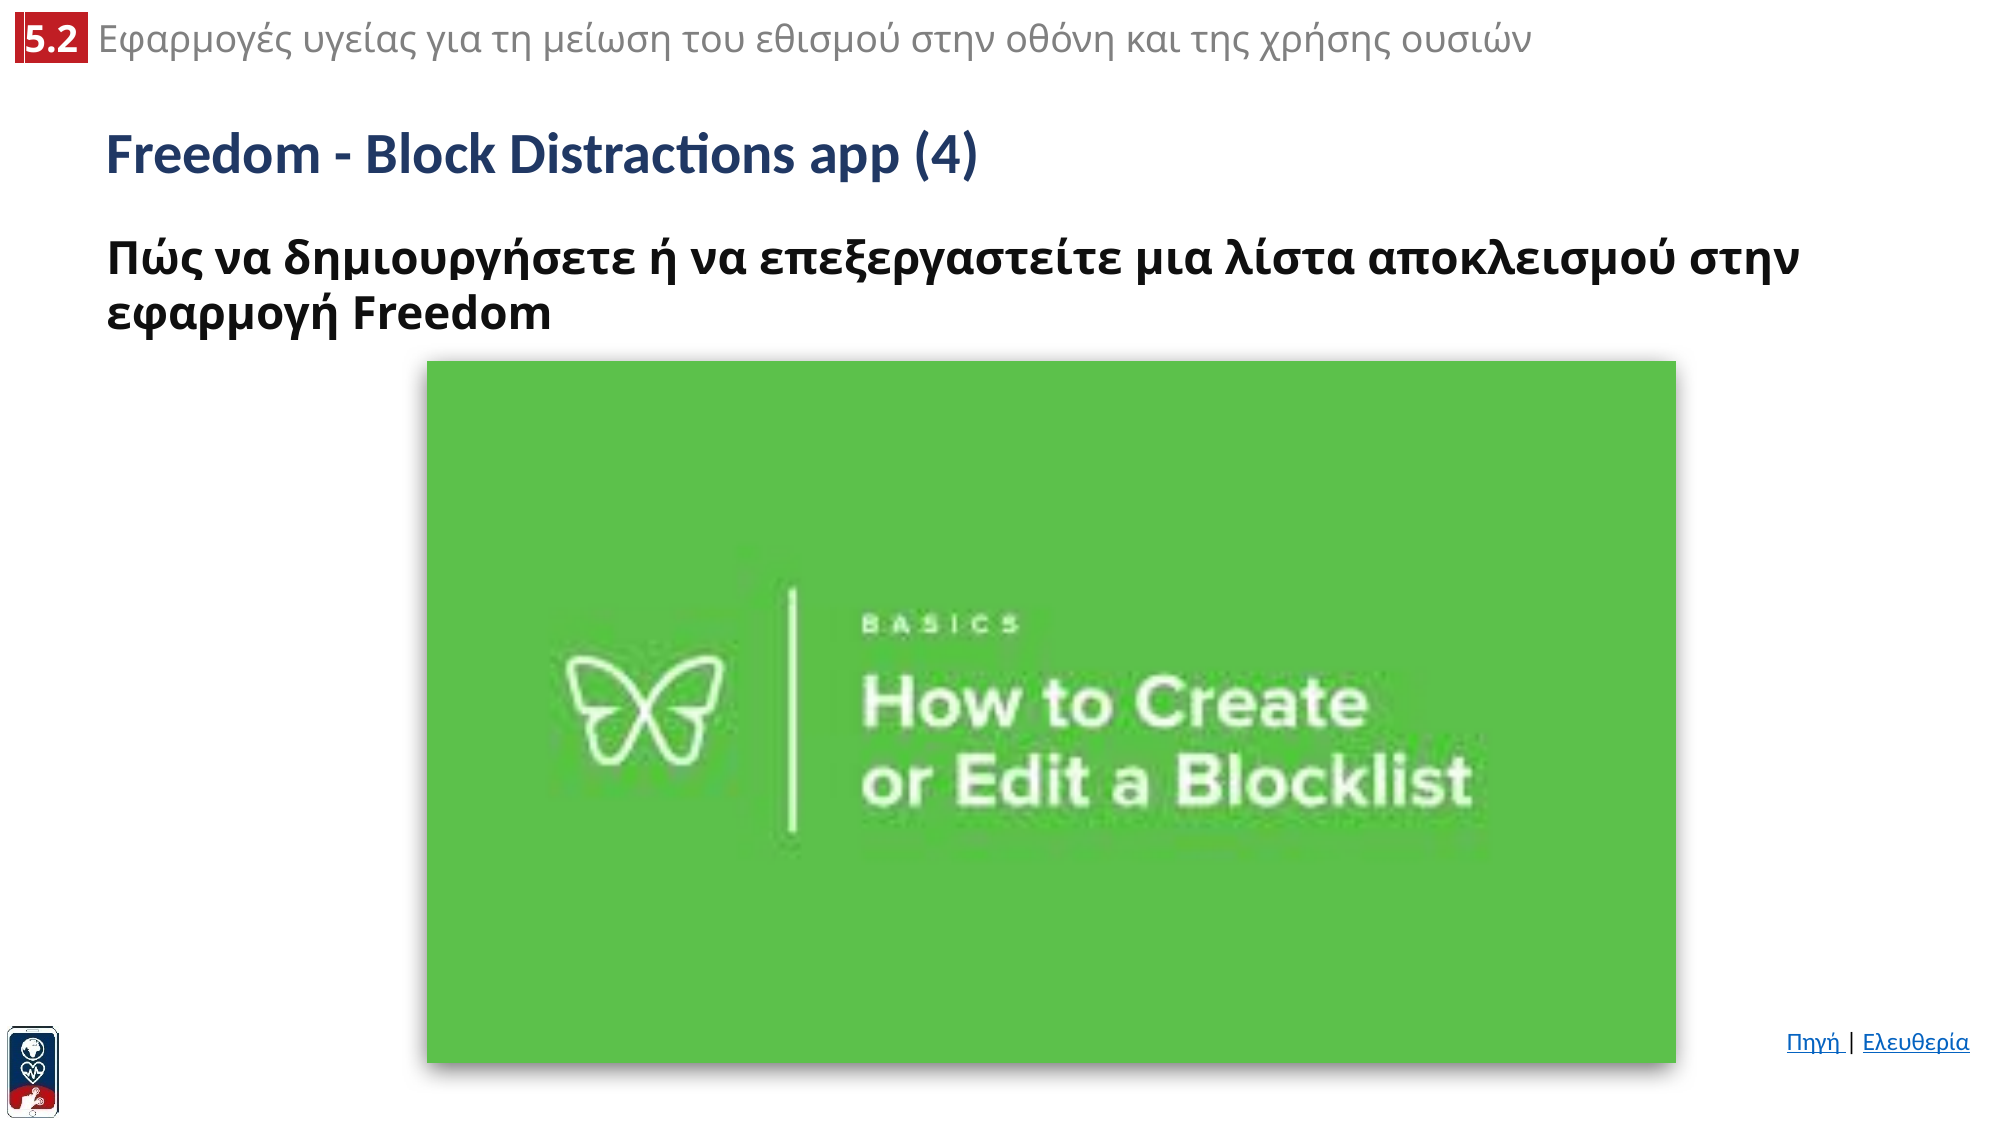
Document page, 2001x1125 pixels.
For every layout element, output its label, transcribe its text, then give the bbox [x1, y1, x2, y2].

text_box Πηγή | Ελευθερία [1689, 1017, 1986, 1063]
picture [7, 1026, 59, 1118]
list Πώς να δημιουργήσετε ή να επεξεργαστείτε μια λίστα αποκλεισμού στην εφαρμογή Freedom [91, 221, 1853, 1020]
title Freedom - Block Distractions app (4) [91, 105, 1906, 205]
picture [427, 361, 1676, 1063]
